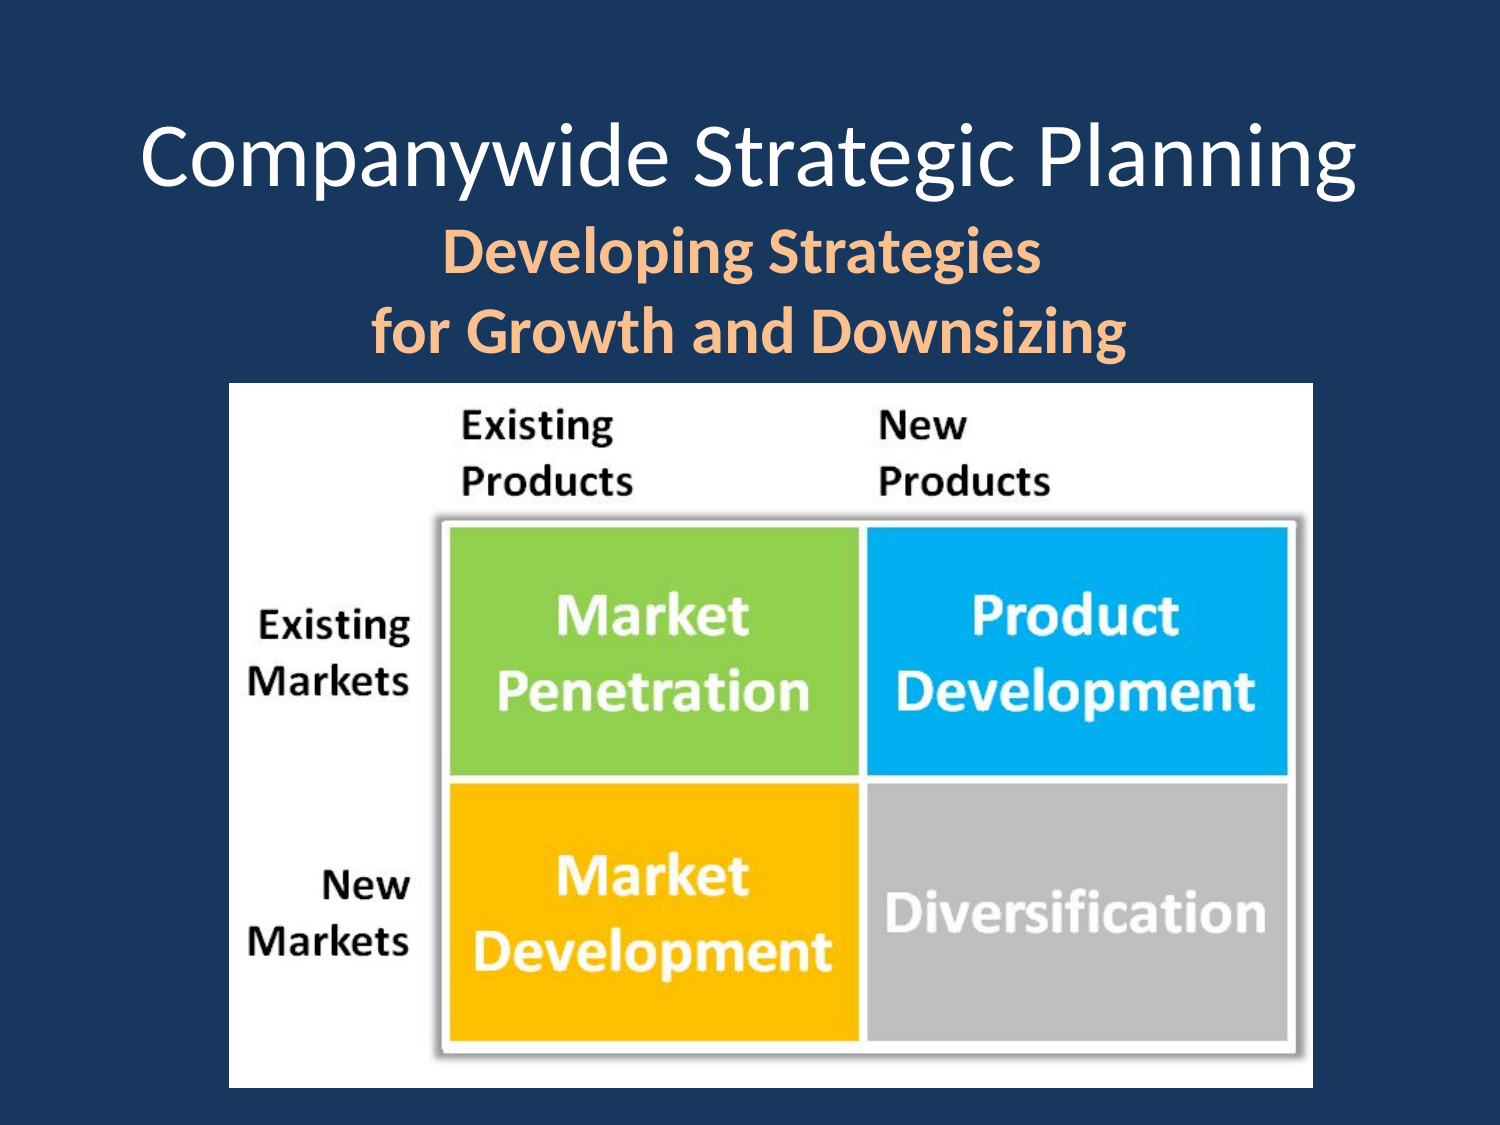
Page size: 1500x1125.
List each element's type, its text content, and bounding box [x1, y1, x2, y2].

picture [229, 383, 1313, 1088]
text_box Companywide Strategic Planning [112, 87, 1388, 199]
text_box Developing Strategies for Growth and Downsizing [37, 199, 1463, 275]
